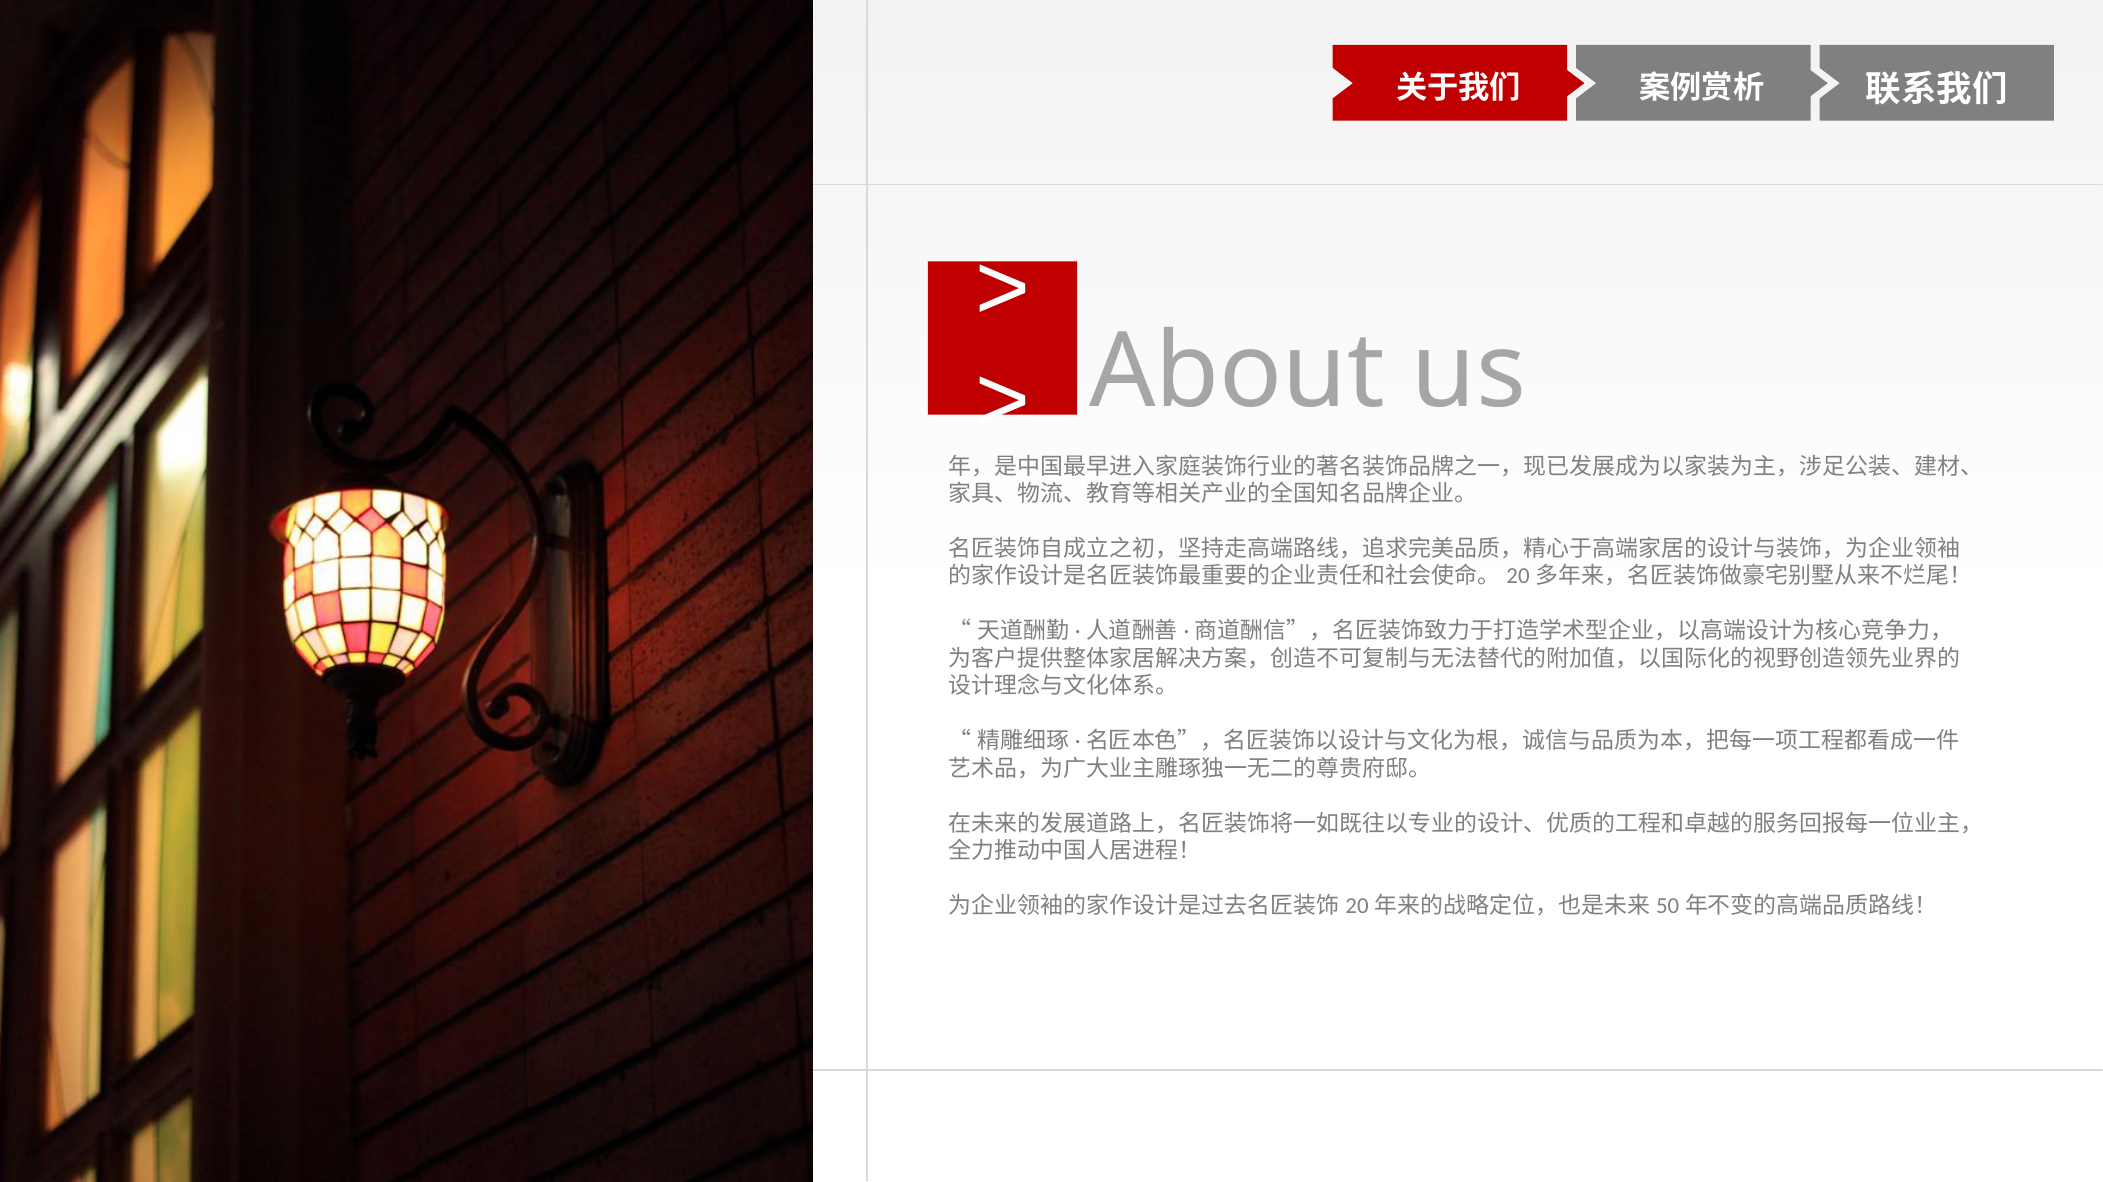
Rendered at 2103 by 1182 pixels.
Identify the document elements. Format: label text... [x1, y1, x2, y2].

text_box 案例赏析 [1573, 42, 1830, 123]
text_box About us [1068, 292, 1548, 439]
text_box 年，是中国最早进入家庭装饰行业的著名装饰品牌之一，现已发展成为以家装为主，涉足公装、建材、家具、物流、教育等相关产业的全国知名品牌企业。 名匠装饰自成立之初，坚持走高端路线，追求完美品质，精心于高端家居的设计与装饰，为企业领袖的家作设计是名匠装饰最重要的企业责任和社会使命。20多年来，名匠装饰做豪宅别墅从来不烂尾！ “天道酬勤·人道酬善·商道酬信”，名匠装饰致力于打造学术型企业，以高端设计为核心竞争力，为客户提供整体家居解决方案，创造不可复制与无法替代的附加值，以国际化的视野创造领先业界的设计理念与文化体系。 “精雕细琢·名匠本色”，名匠装饰以设计与文化为根，诚信与品质为本，把每一项工程都看成一件艺术品，为广大业主雕琢独一无二的尊贵府邸。 在未来的发展道路上，名匠装饰将一如既往以专业的设计、优质的工程和卓越的服务回报每一位业主，全力推动中国人居进程！ 为企业领袖的家作设计是过去名匠装饰20年来的战略定位，也是未来50年不变的高端品质路线！ [927, 440, 1996, 929]
text_box 联系我们 [1817, 42, 2057, 123]
text_box >> [926, 259, 1079, 417]
picture [0, 0, 813, 1182]
text_box 关于我们 [1330, 42, 1587, 123]
